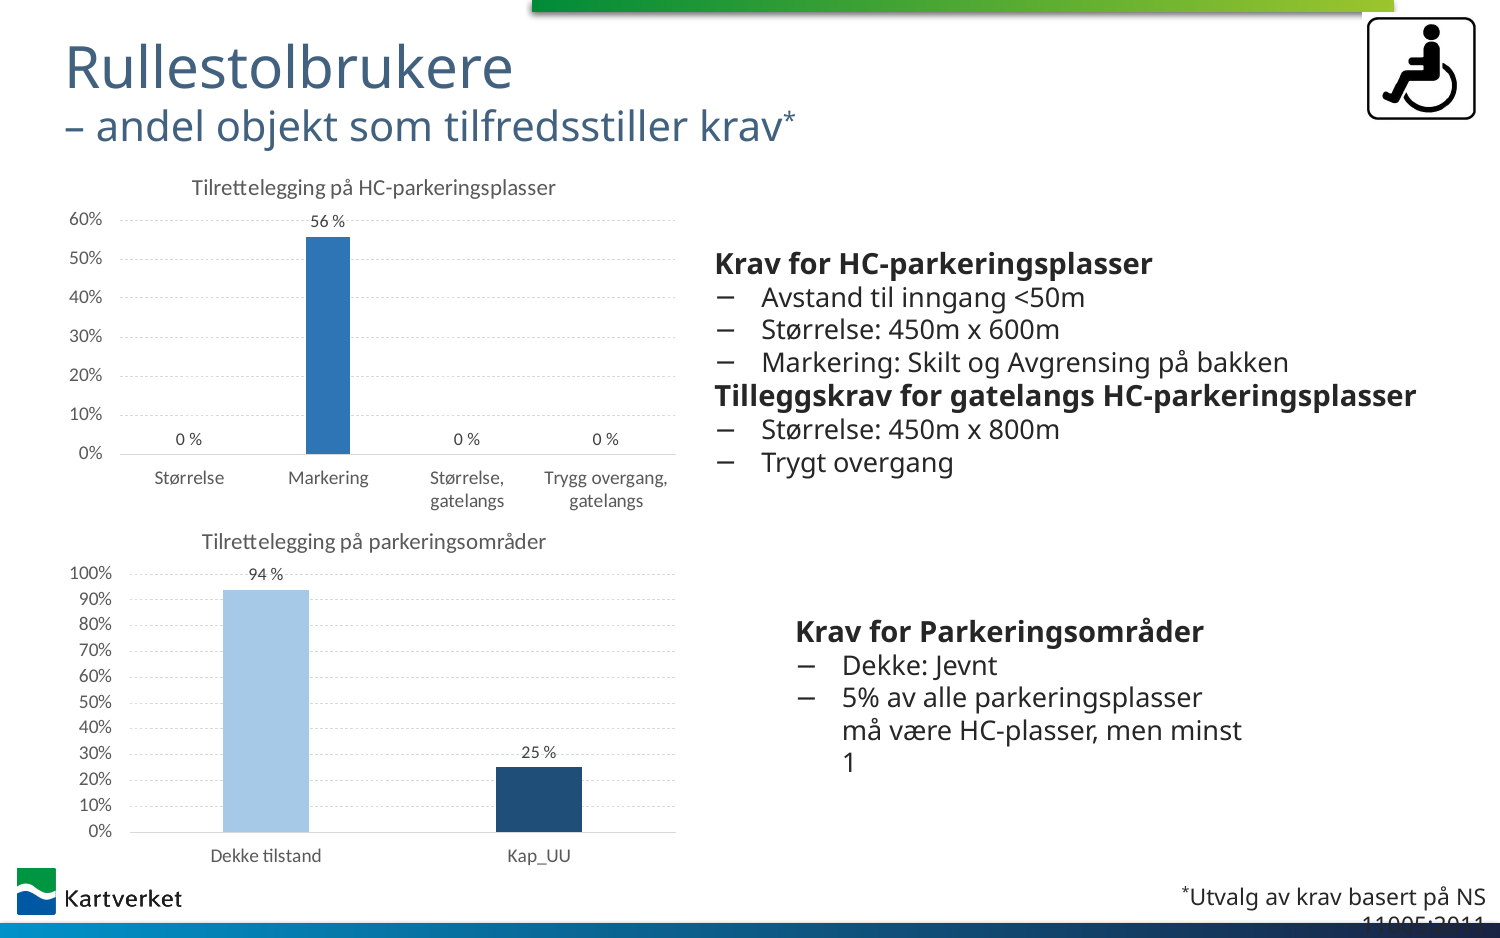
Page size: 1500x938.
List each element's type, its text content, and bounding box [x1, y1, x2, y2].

text_box Krav for HC-parkeringsplasser Avstand til inngang <50m Størrelse: 450m x 600m Markering: Skilt og Avgrensing på bakken Tilleggskrav for gatelangs HC-parkeringsplasser Størrelse: 450m x 800m Trygt overgang [699, 237, 1433, 485]
picture [62, 520, 687, 874]
picture [1362, 12, 1481, 126]
text_box Krav for Parkeringsområder Dekke: Jevnt 5% av alle parkeringsplasser må være HC-plasser, men minst 1 [780, 605, 1261, 786]
text_box *Utvalg av krav basert på NS 11005:2011 [1068, 873, 1500, 938]
text_box Rullestolbrukere – andel objekt som tilfredsstiller krav* [49, 25, 1431, 158]
picture [62, 166, 687, 519]
